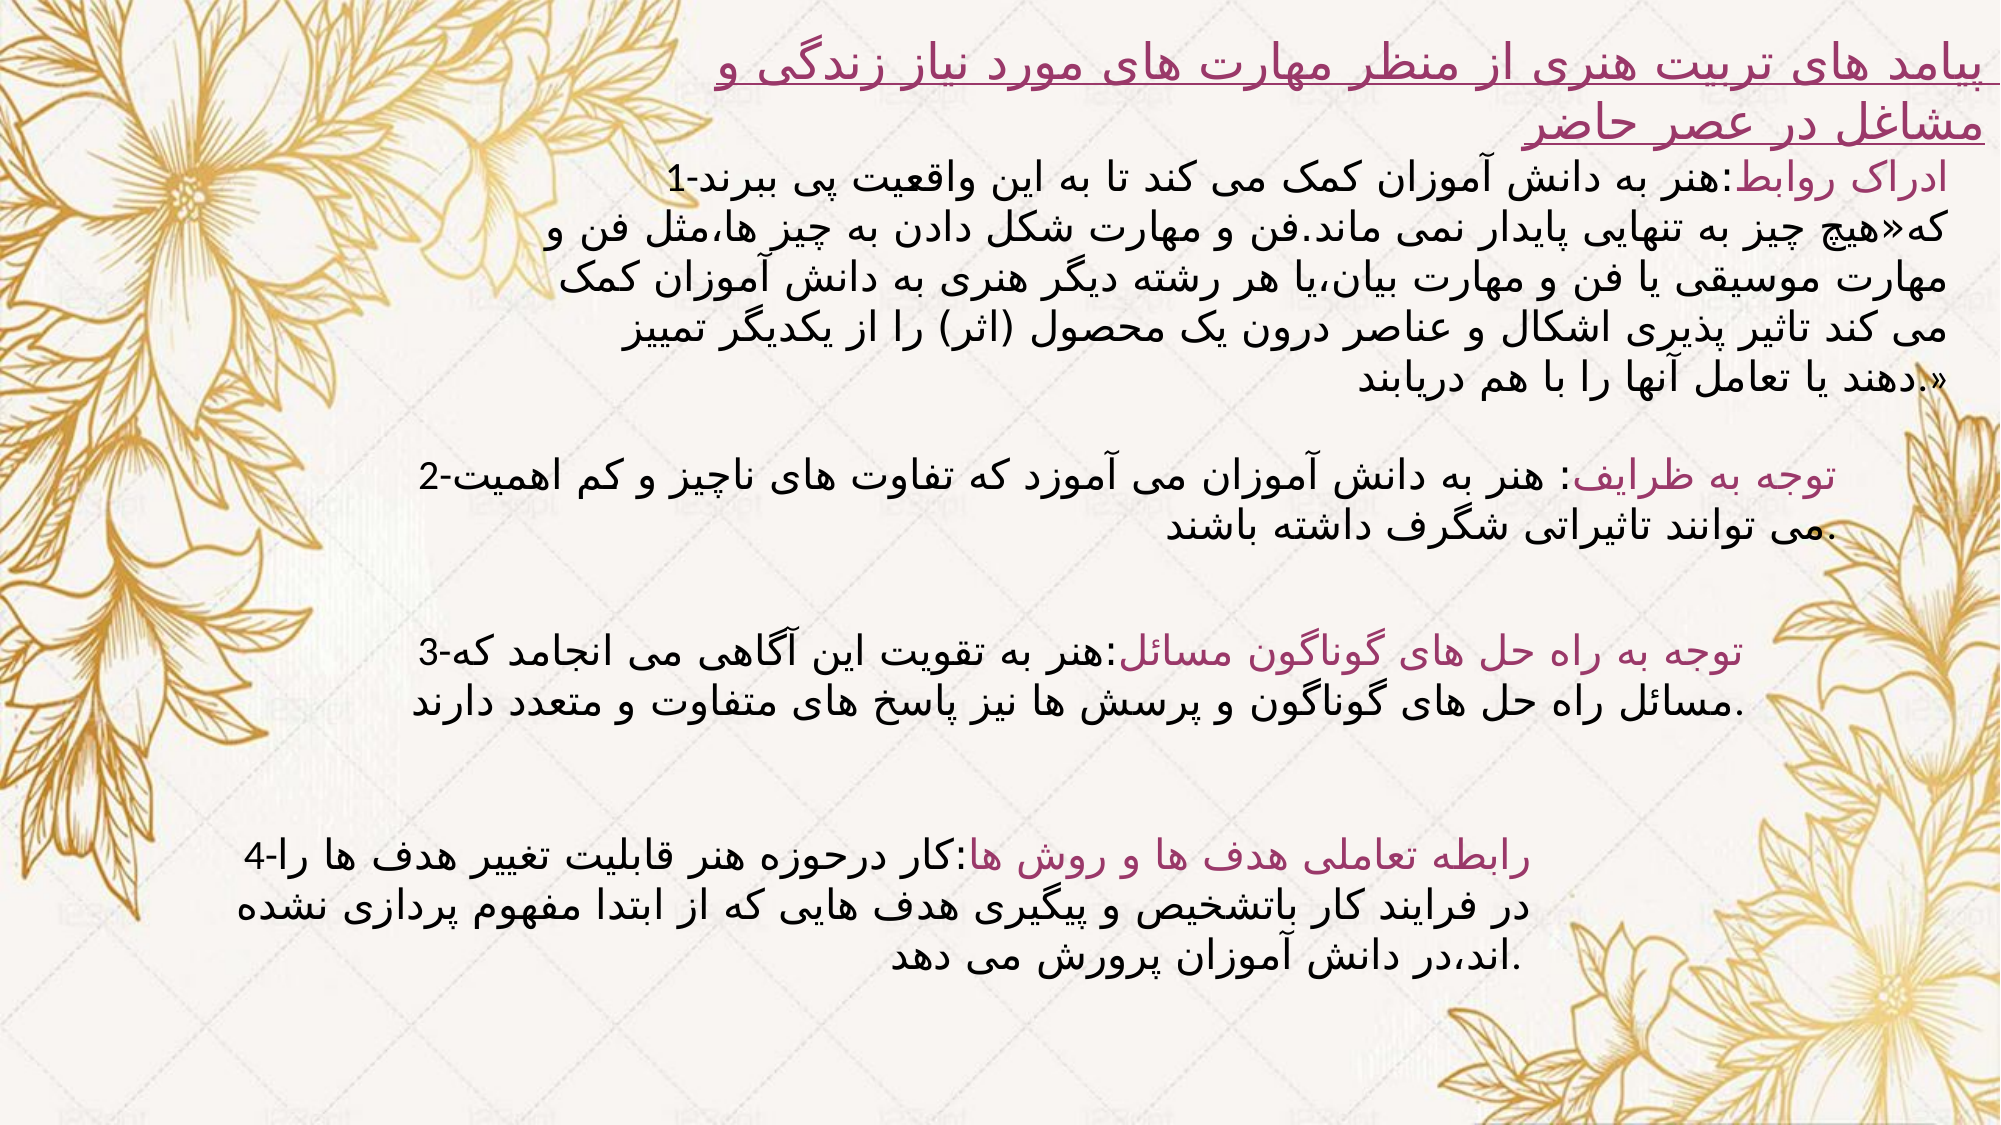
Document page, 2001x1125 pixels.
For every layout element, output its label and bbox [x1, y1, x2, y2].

list [0, 0, 2000, 1125]
